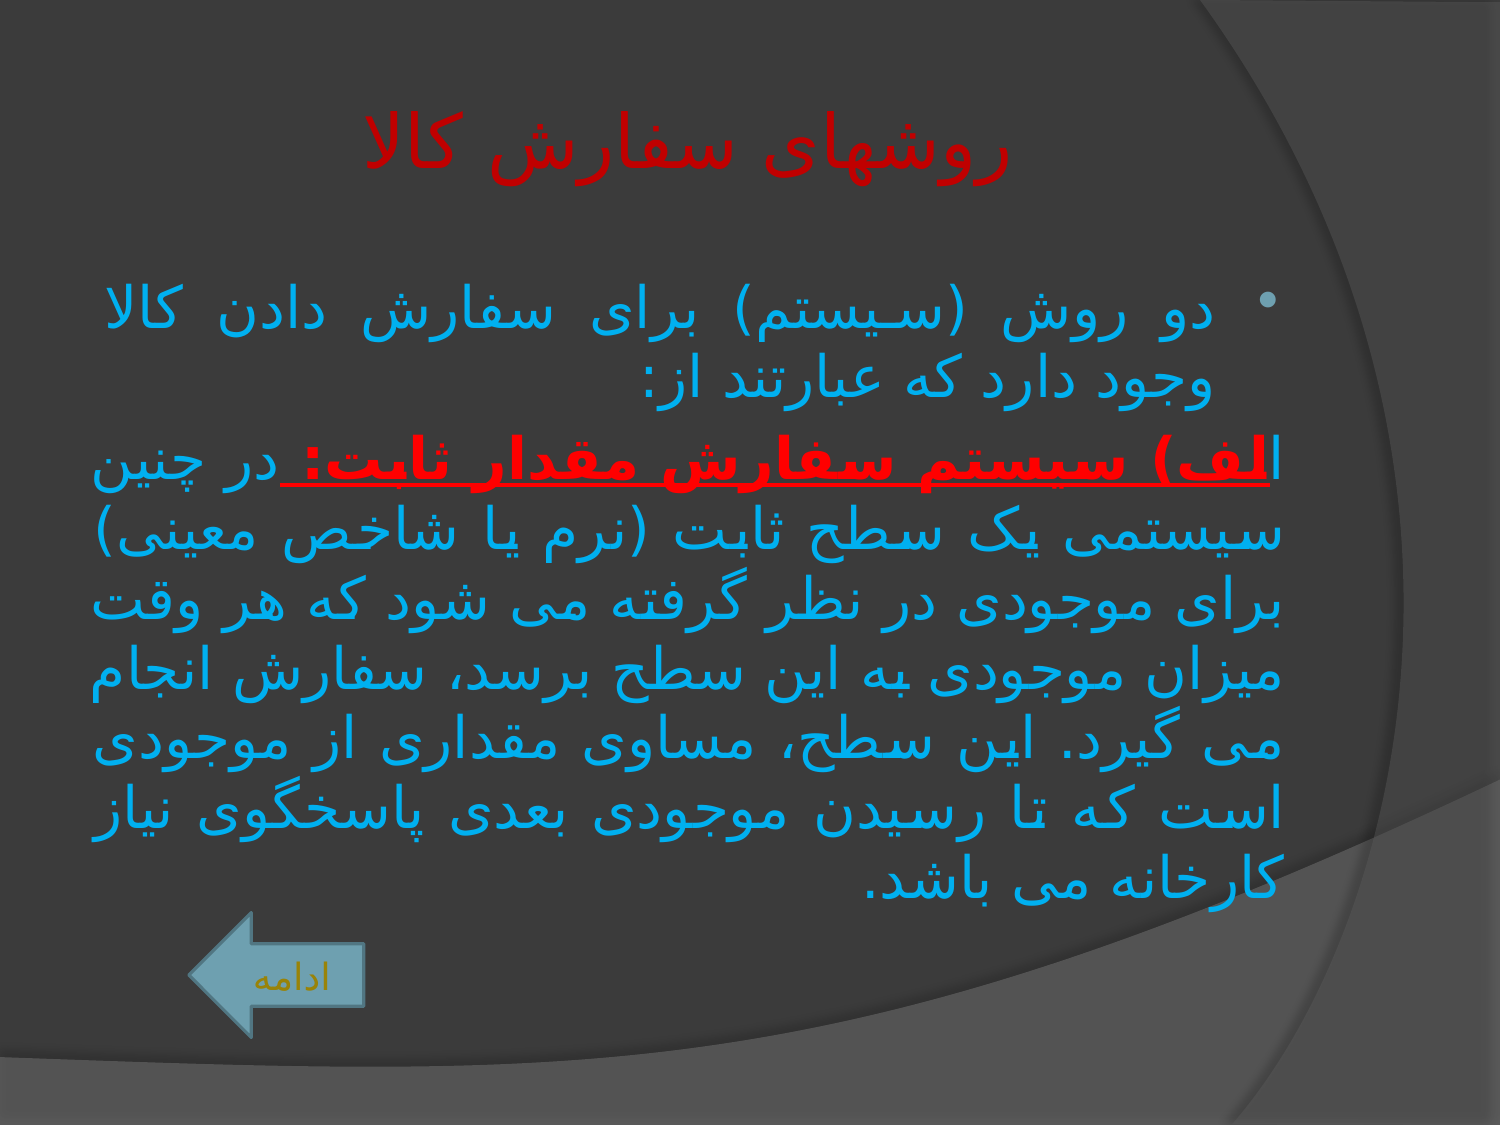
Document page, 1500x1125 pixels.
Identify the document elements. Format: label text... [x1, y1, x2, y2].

text_box ادامه [187, 911, 366, 1039]
title روشهای سفارش کالا [75, 45, 1300, 233]
list دو روش (سیستم) برای سفارش دادن کالا وجود دارد که عبارتند از: الف) سیستم سفارش مقدار ثابت: در چنین سیستمی یک سطح ثابت (نرم یا شاخص معینی) برای موجودی در نظر گرفته می شود که هر وقت میزان موجودی به این سطح برسد، سفارش انجام می گیرد. این سطح، مساوی مقداری از موجودی است که تا رسیدن موجودی بعدی پاسخگوی نیاز کارخانه می باشد. [75, 262, 1300, 1005]
